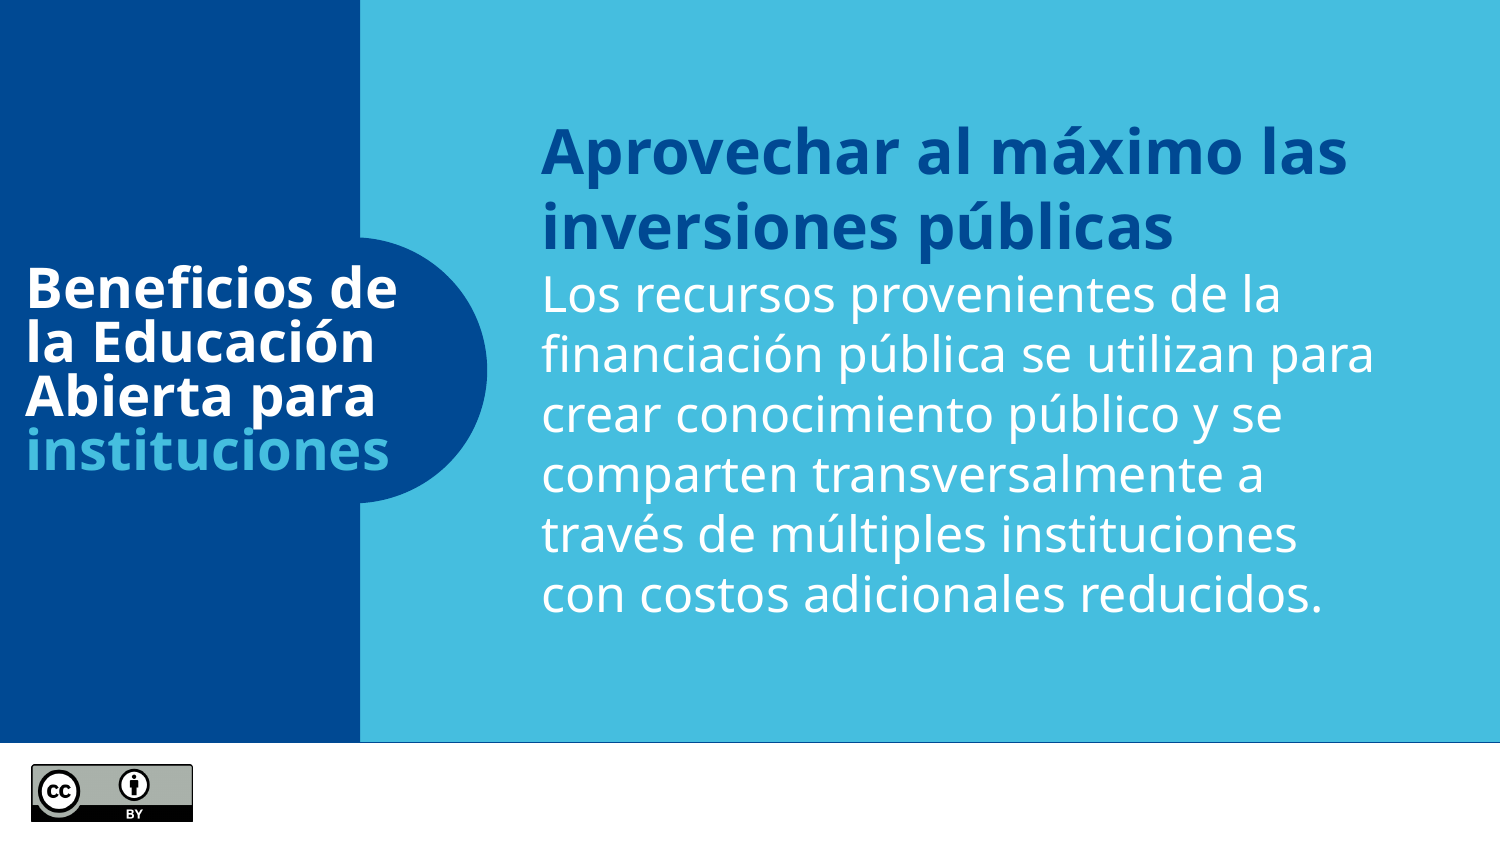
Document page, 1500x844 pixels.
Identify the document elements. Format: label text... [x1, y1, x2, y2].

text_box [425, 258, 488, 483]
text_box [0, 750, 1500, 844]
text_box Beneficios de la Educación Abierta para instituciones [10, 250, 425, 497]
text_box [0, 0, 361, 742]
text_box Aprovechar al máximo las inversiones públicas Los recursos provenientes de la financiación pública se utilizan para crear conocimiento público y se comparten transversalmente a través de múltiples instituciones con costos adicionales reducidos. [526, 97, 1409, 703]
text_box [295, 237, 410, 250]
text_box [311, 497, 394, 504]
picture [31, 764, 193, 822]
